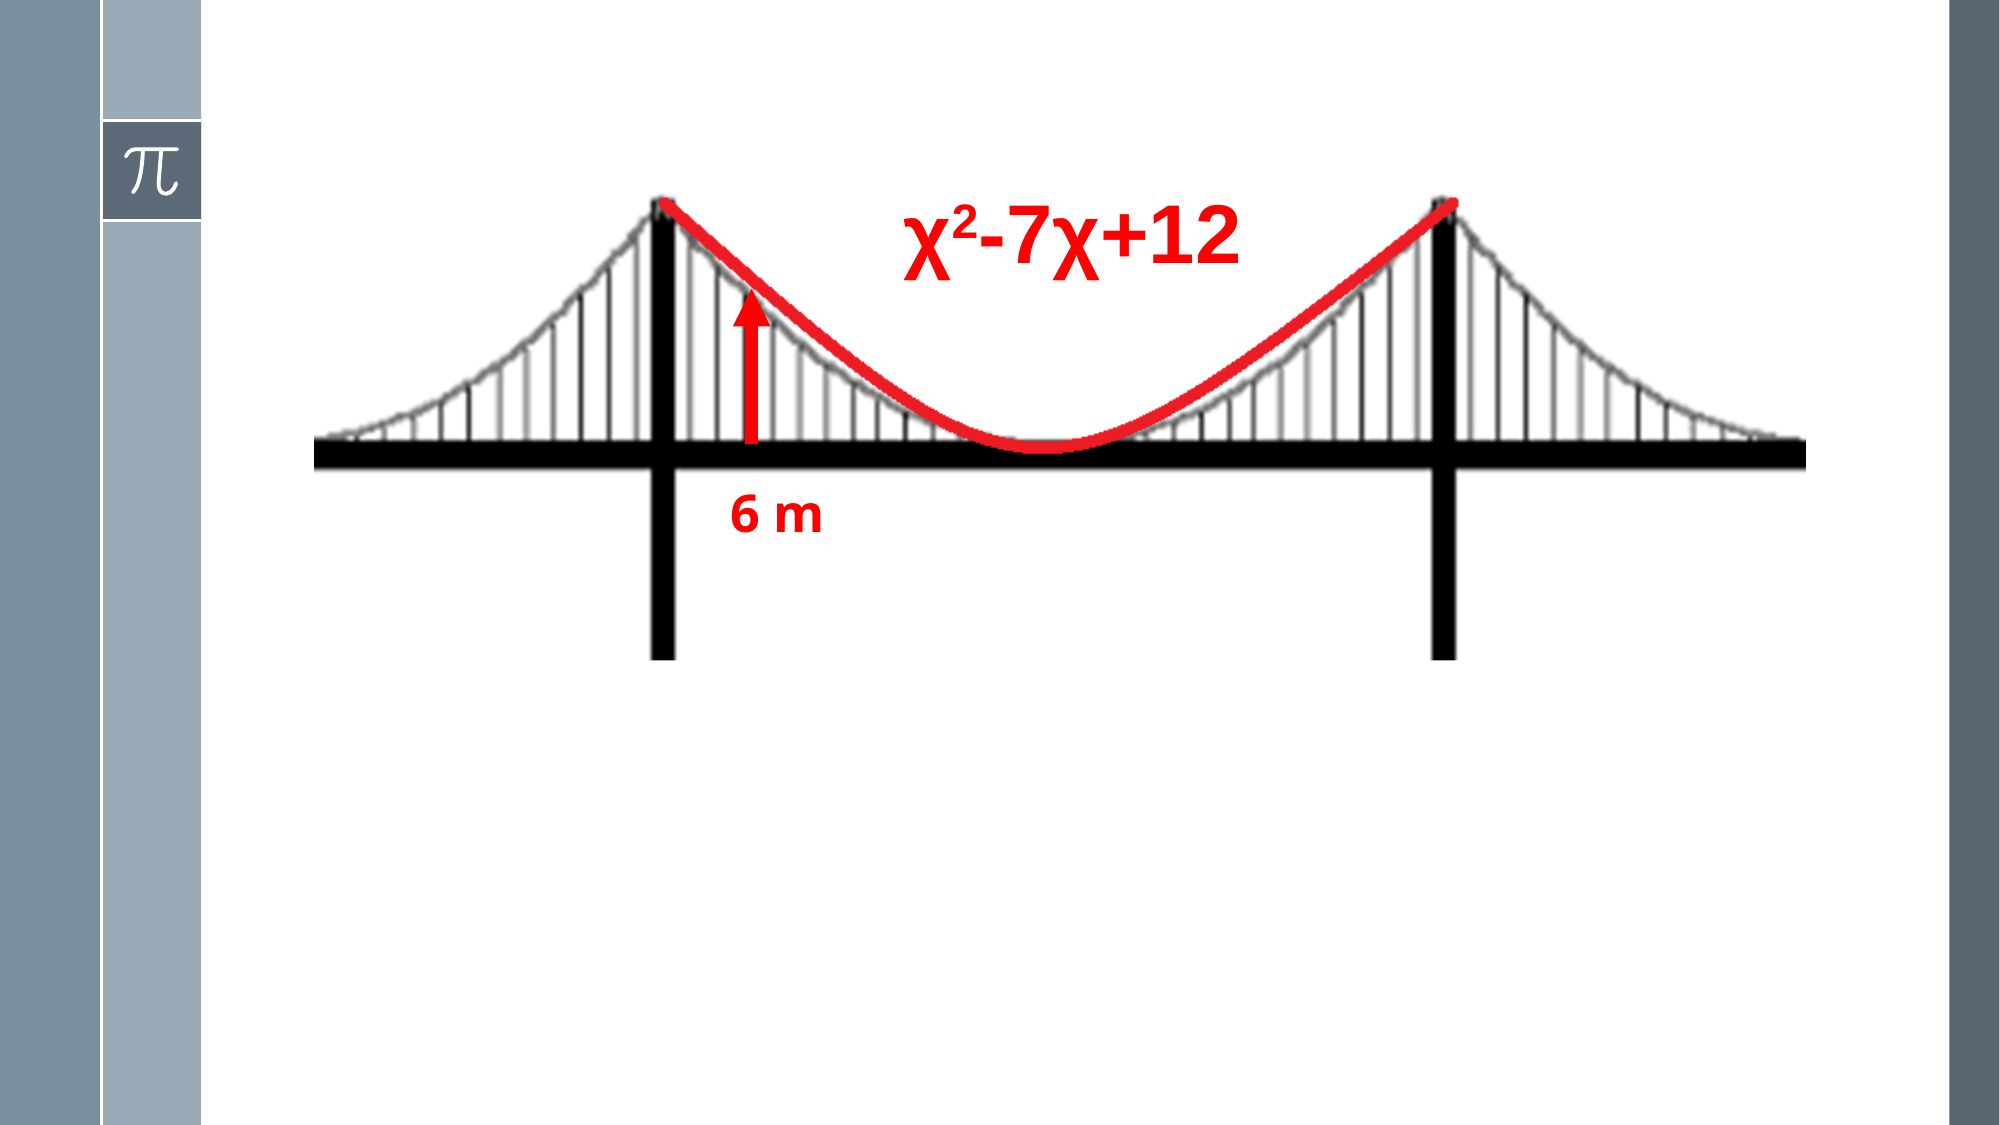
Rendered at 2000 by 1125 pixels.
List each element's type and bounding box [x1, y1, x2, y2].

picture [314, 137, 1806, 685]
